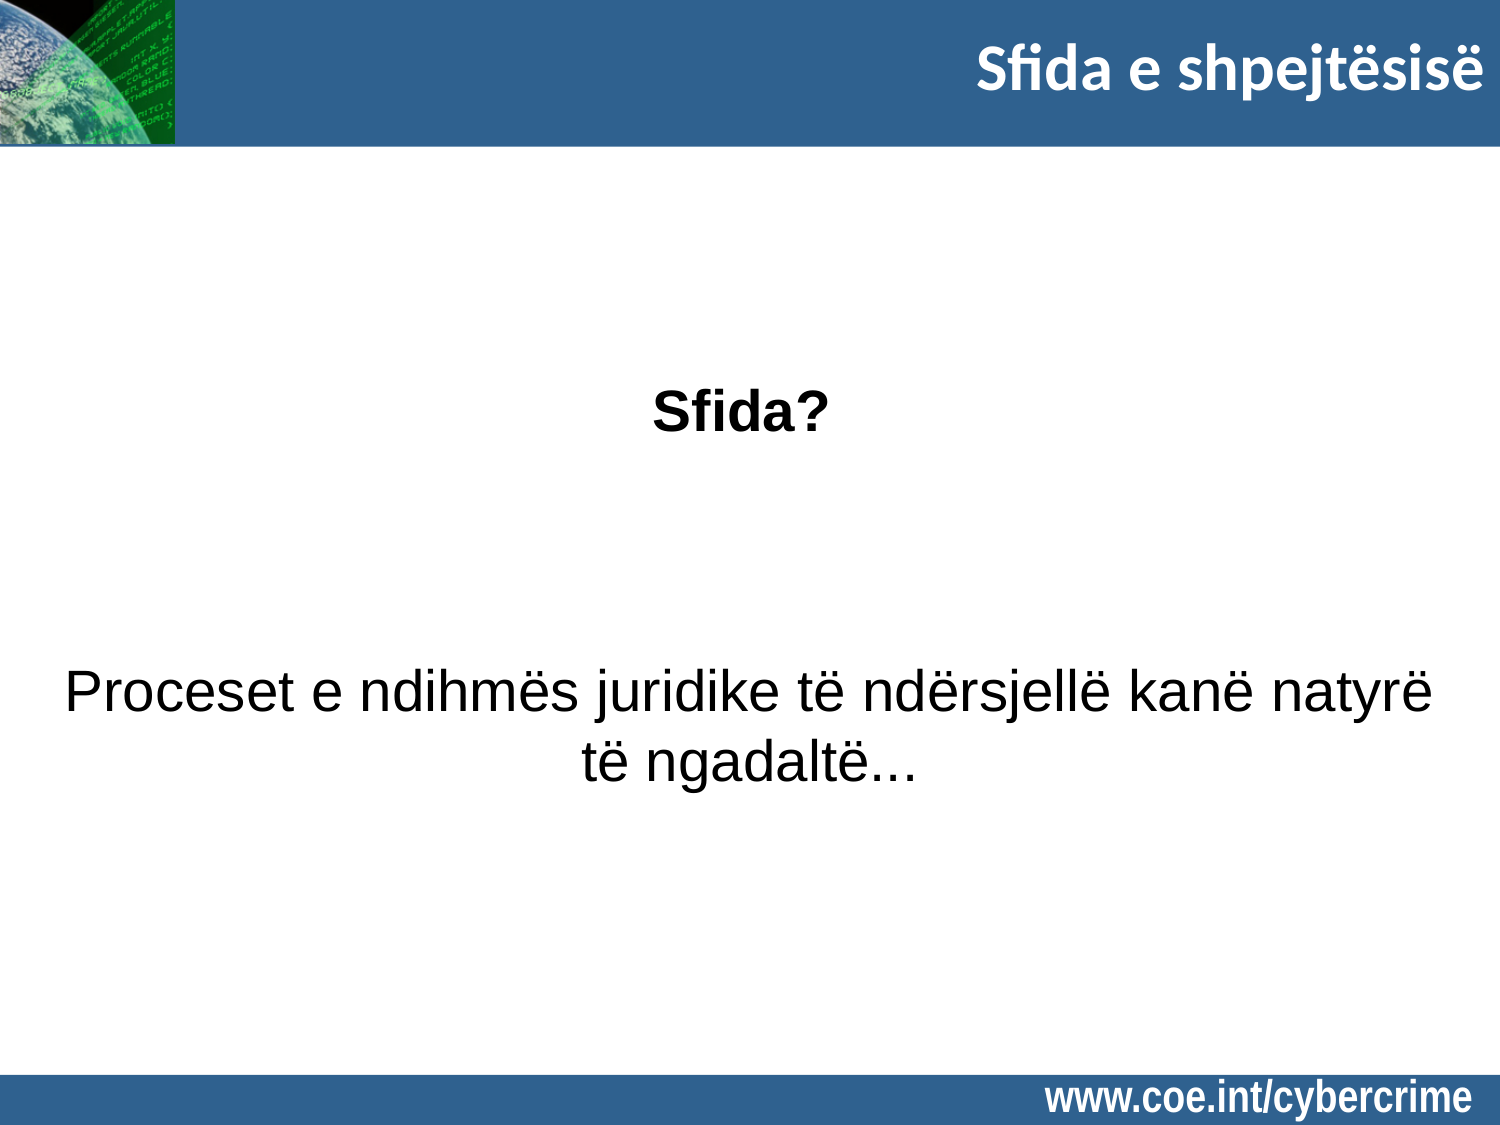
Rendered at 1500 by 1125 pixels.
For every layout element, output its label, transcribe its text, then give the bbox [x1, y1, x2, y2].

text_box www.coe.int/cybercrime [1030, 1059, 1500, 1125]
text_box Sfida? Proceset e ndihmës juridike të ndërsjellë kanë natyrë të ngadaltë... [19, 156, 1481, 801]
text_box Sfida e shpejtësisë [177, 0, 1500, 149]
text_box [0, 1073, 1030, 1125]
picture [0, 0, 175, 144]
